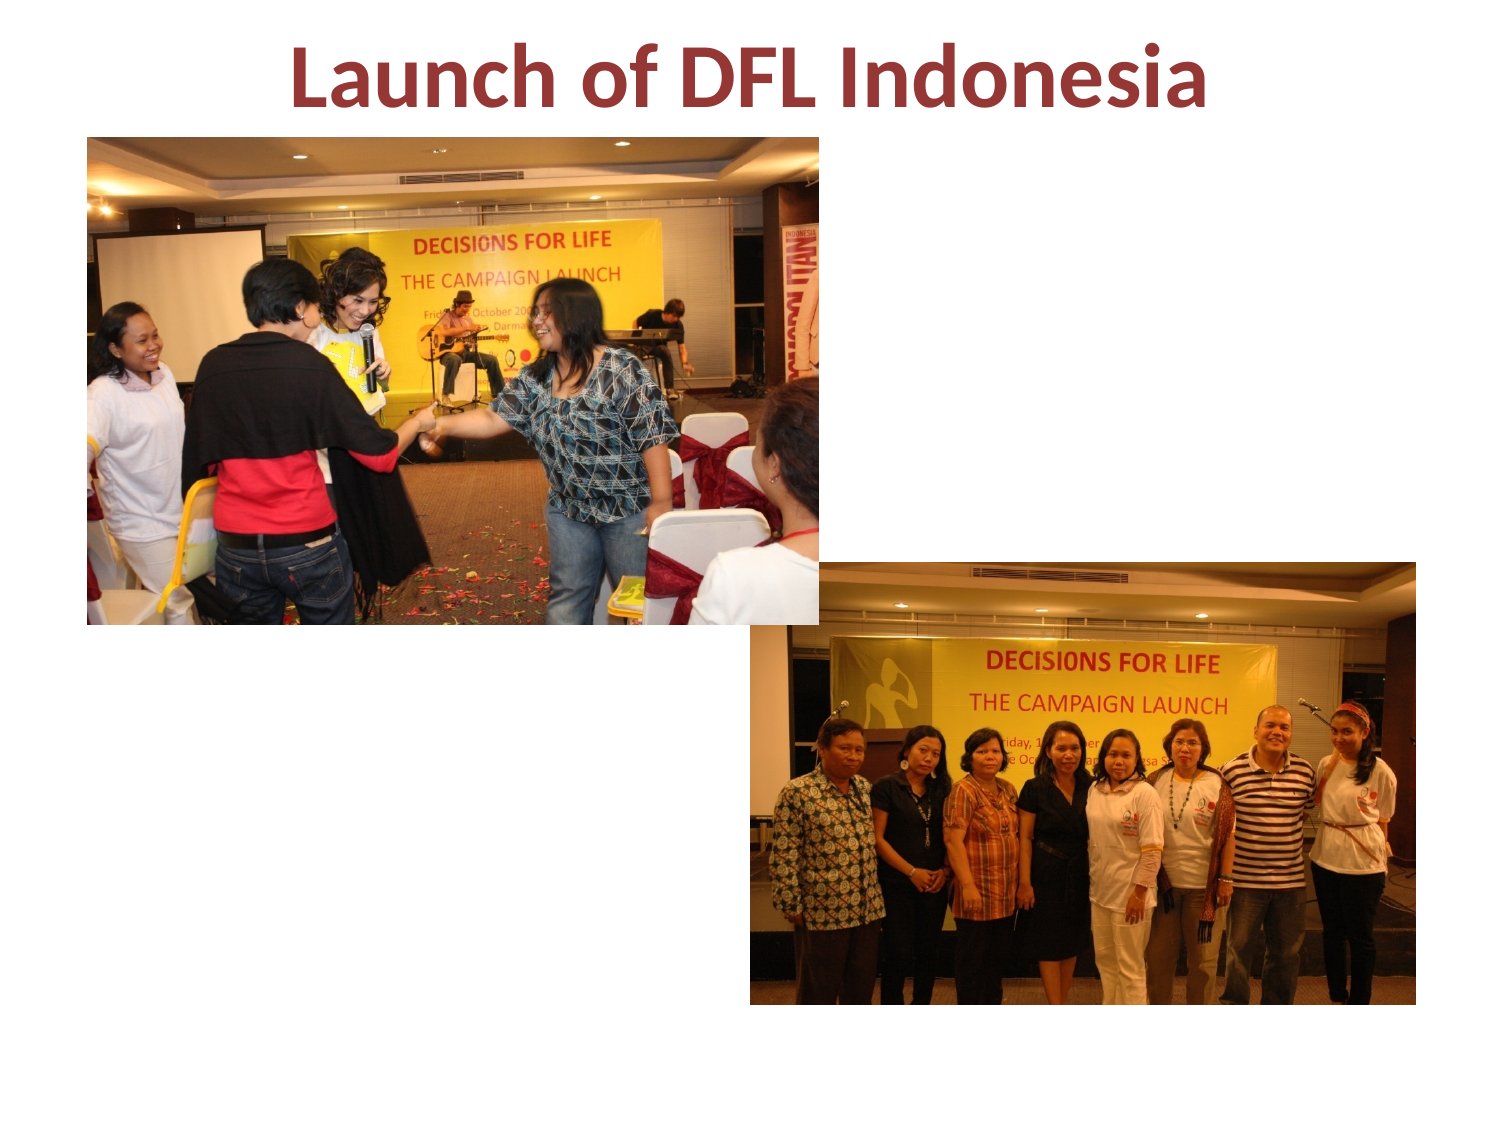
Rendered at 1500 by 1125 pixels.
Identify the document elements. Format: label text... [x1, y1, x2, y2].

picture [87, 137, 820, 626]
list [749, 562, 1416, 1006]
title Launch of DFL Indonesia [75, 0, 1425, 143]
